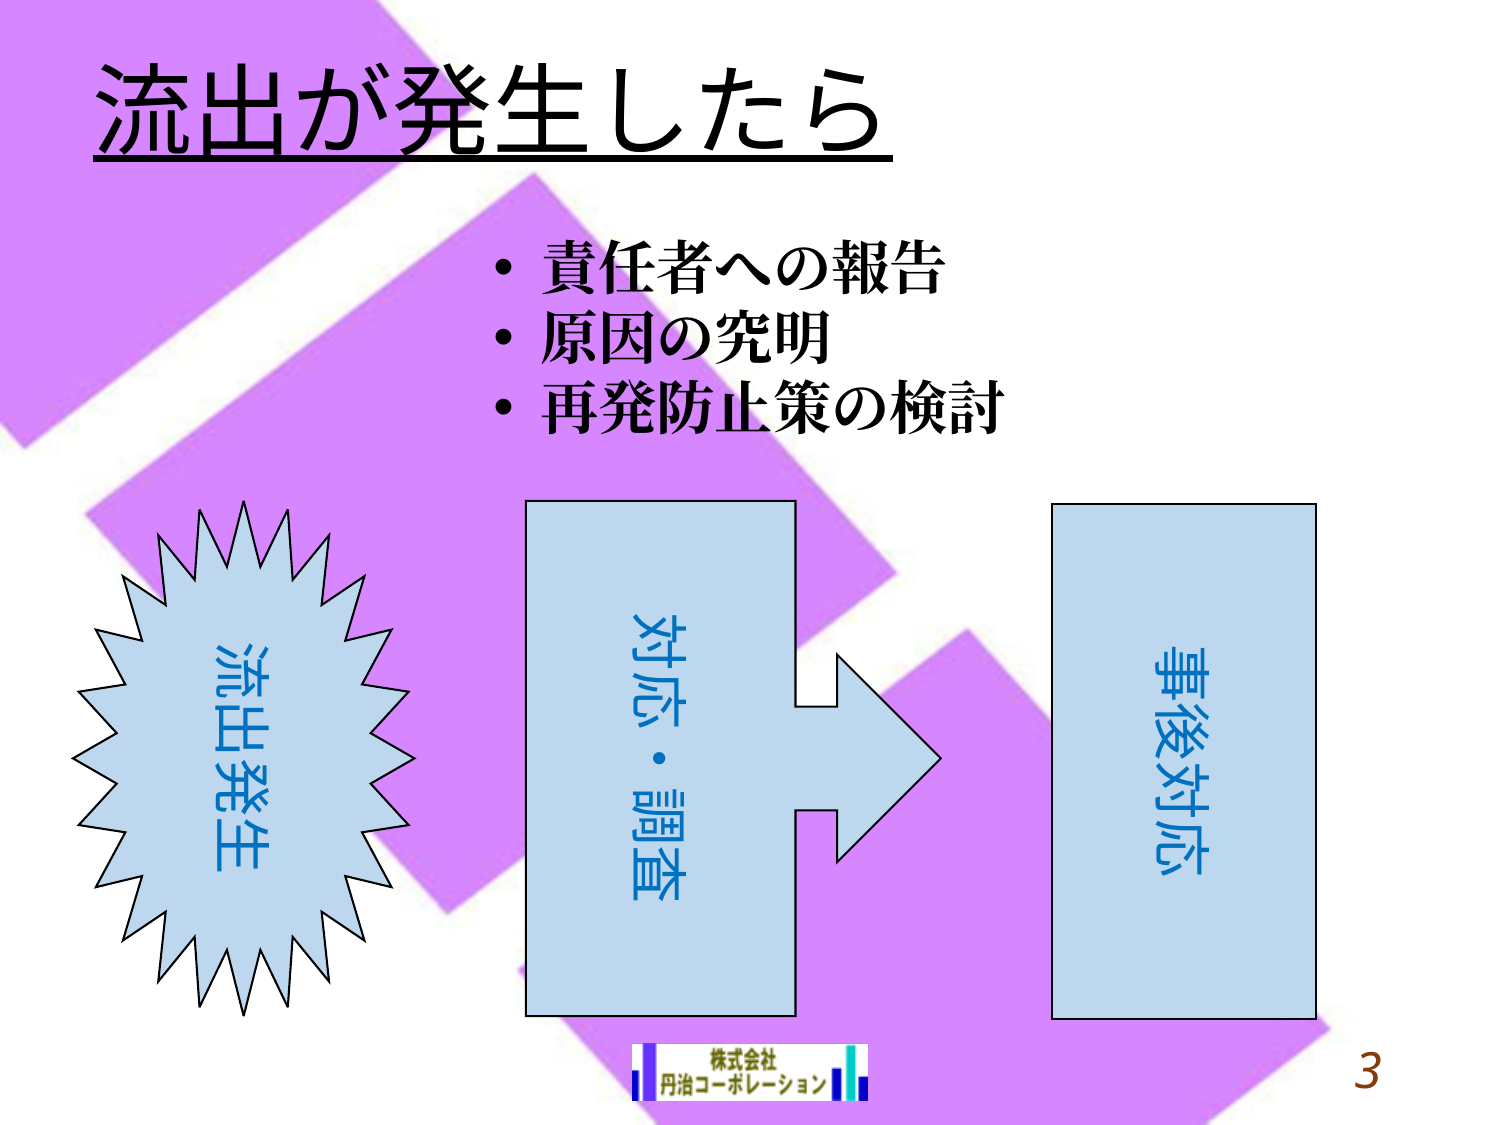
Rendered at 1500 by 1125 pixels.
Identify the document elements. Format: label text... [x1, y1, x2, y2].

text_box 流出発生 [70, 500, 417, 1017]
text_box 流出が発生したら [78, 39, 908, 175]
text_box 対応・調査 [524, 499, 943, 1018]
text_box 事後対応 [1051, 503, 1317, 1020]
picture [0, 0, 1500, 1125]
slide_number 2 [1059, 1042, 1397, 1103]
text_box 責任者への報告 原因の究明 再発防止策の検討 [478, 224, 1022, 449]
